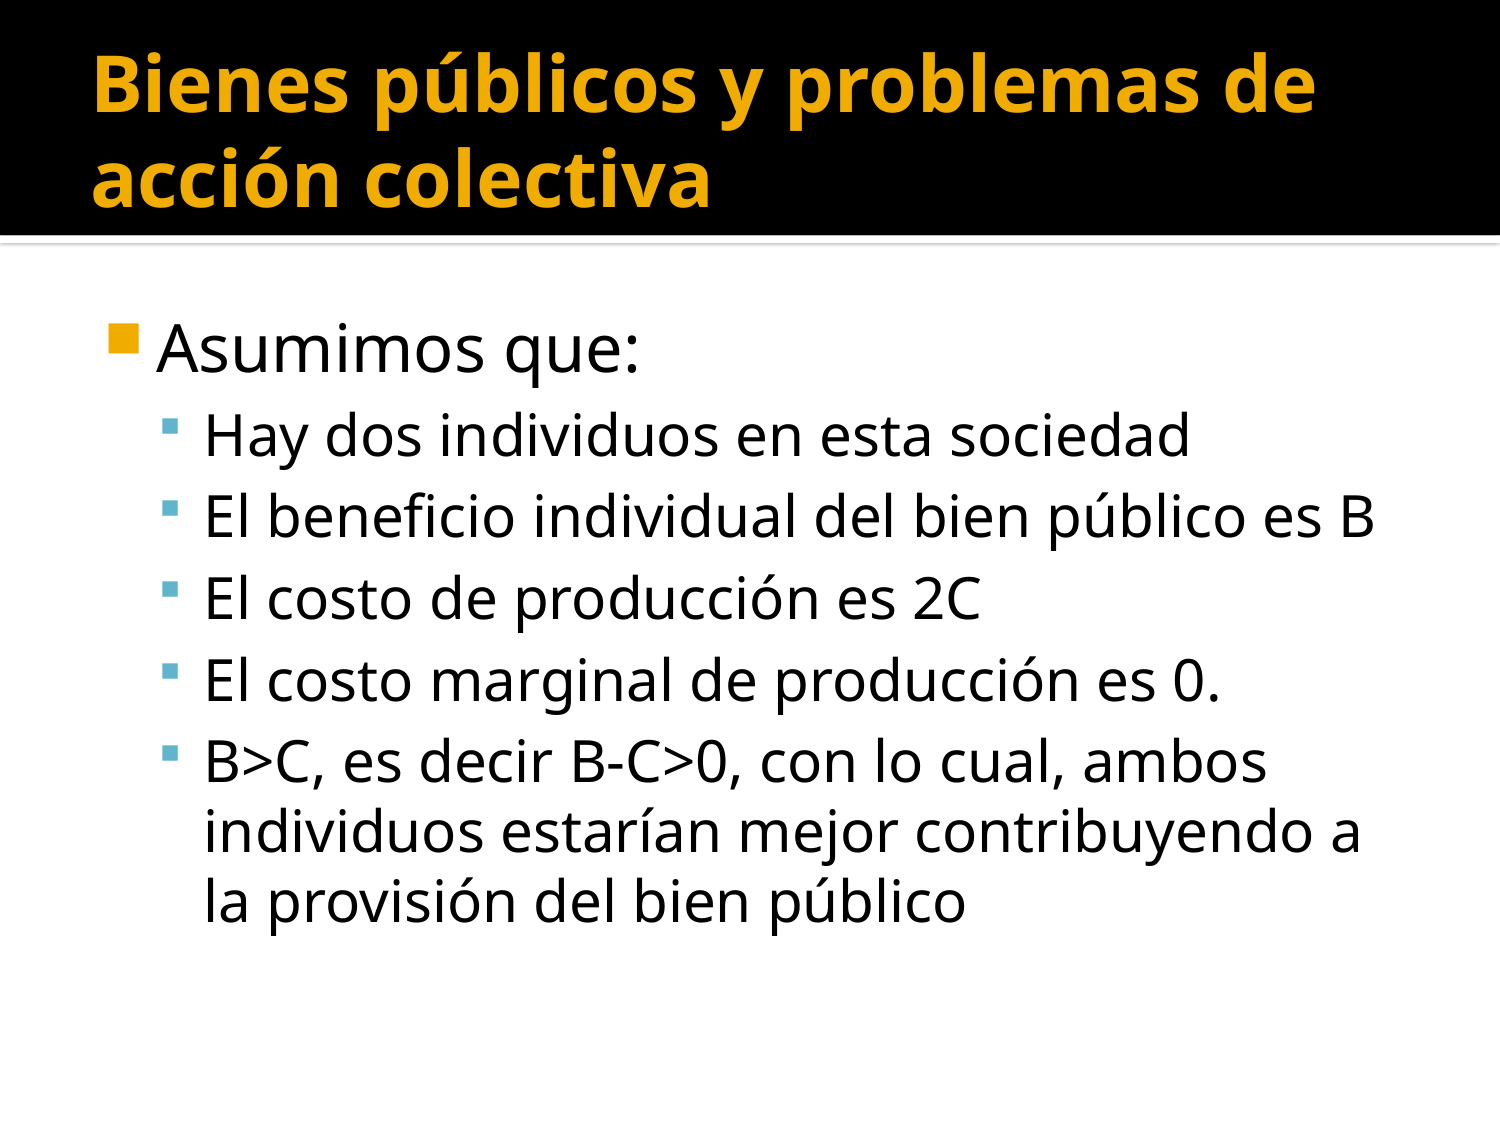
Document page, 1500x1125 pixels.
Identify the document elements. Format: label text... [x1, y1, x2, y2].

list Asumimos que: Hay dos individuos en esta sociedad El beneficio individual del bien público es B El costo de producción es 2C El costo marginal de producción es 0. B>C, es decir B-C>0, con lo cual, ambos individuos estarían mejor contribuyendo a la provisión del bien público [75, 291, 1425, 1050]
title Bienes públicos y problemas de acción colectiva [75, 25, 1425, 231]
